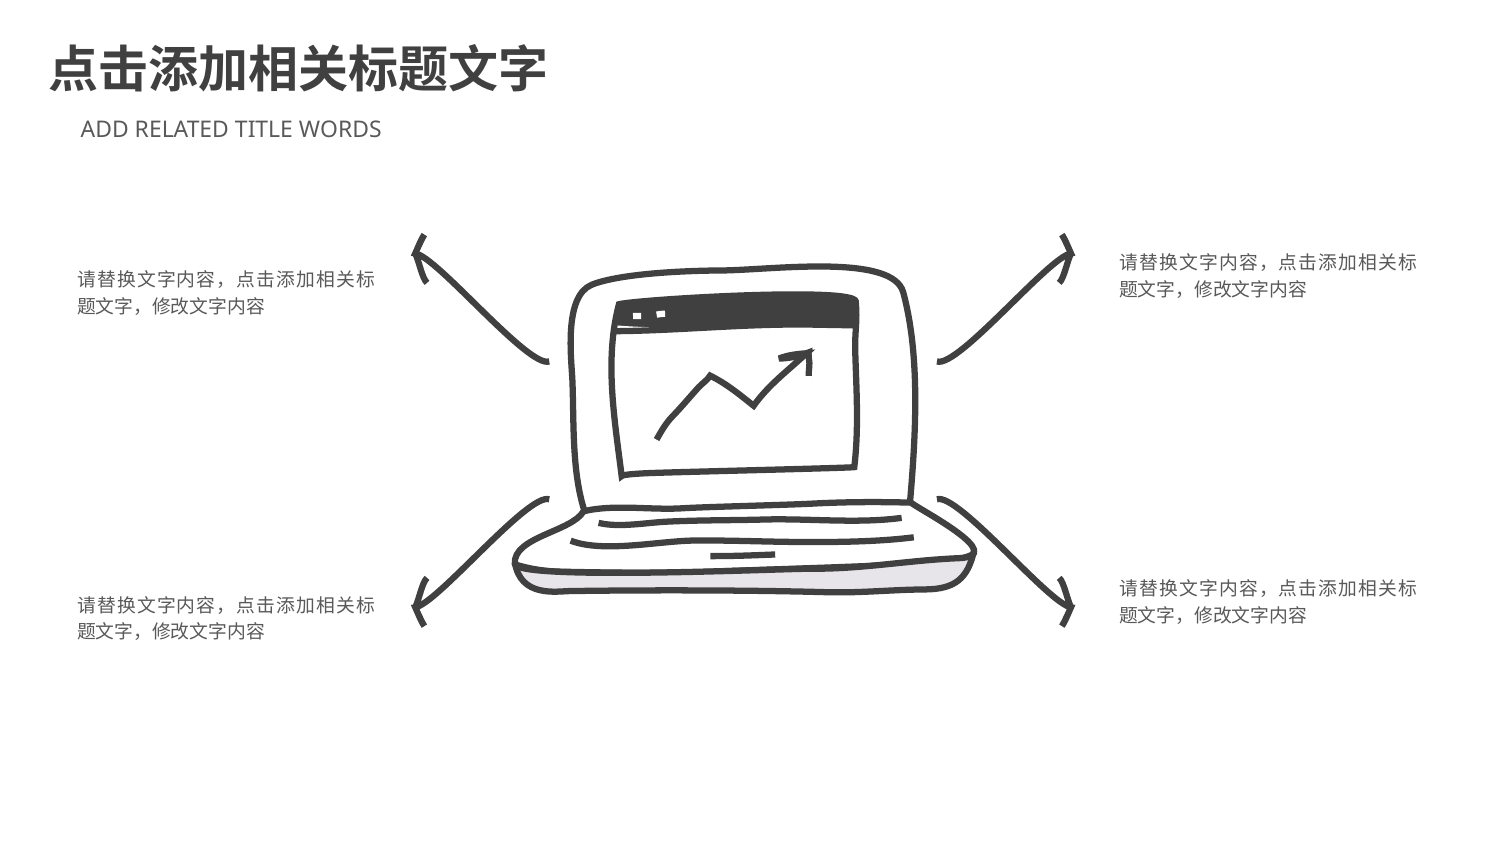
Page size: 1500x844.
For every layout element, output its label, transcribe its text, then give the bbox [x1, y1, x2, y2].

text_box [514, 266, 975, 593]
text_box [415, 524, 509, 627]
text_box [980, 526, 1072, 627]
text_box 请替换文字内容，点击添加相关标题文字，修改文字内容 [1114, 241, 1422, 305]
text_box 请替换文字内容，点击添加相关标题文字，修改文字内容 [72, 258, 380, 322]
text_box [415, 234, 509, 337]
text_box [980, 234, 1072, 334]
text_box 请替换文字内容，点击添加相关标题文字，修改文字内容 [72, 584, 380, 648]
text_box 请替换文字内容，点击添加相关标题文字，修改文字内容 [1114, 567, 1422, 631]
